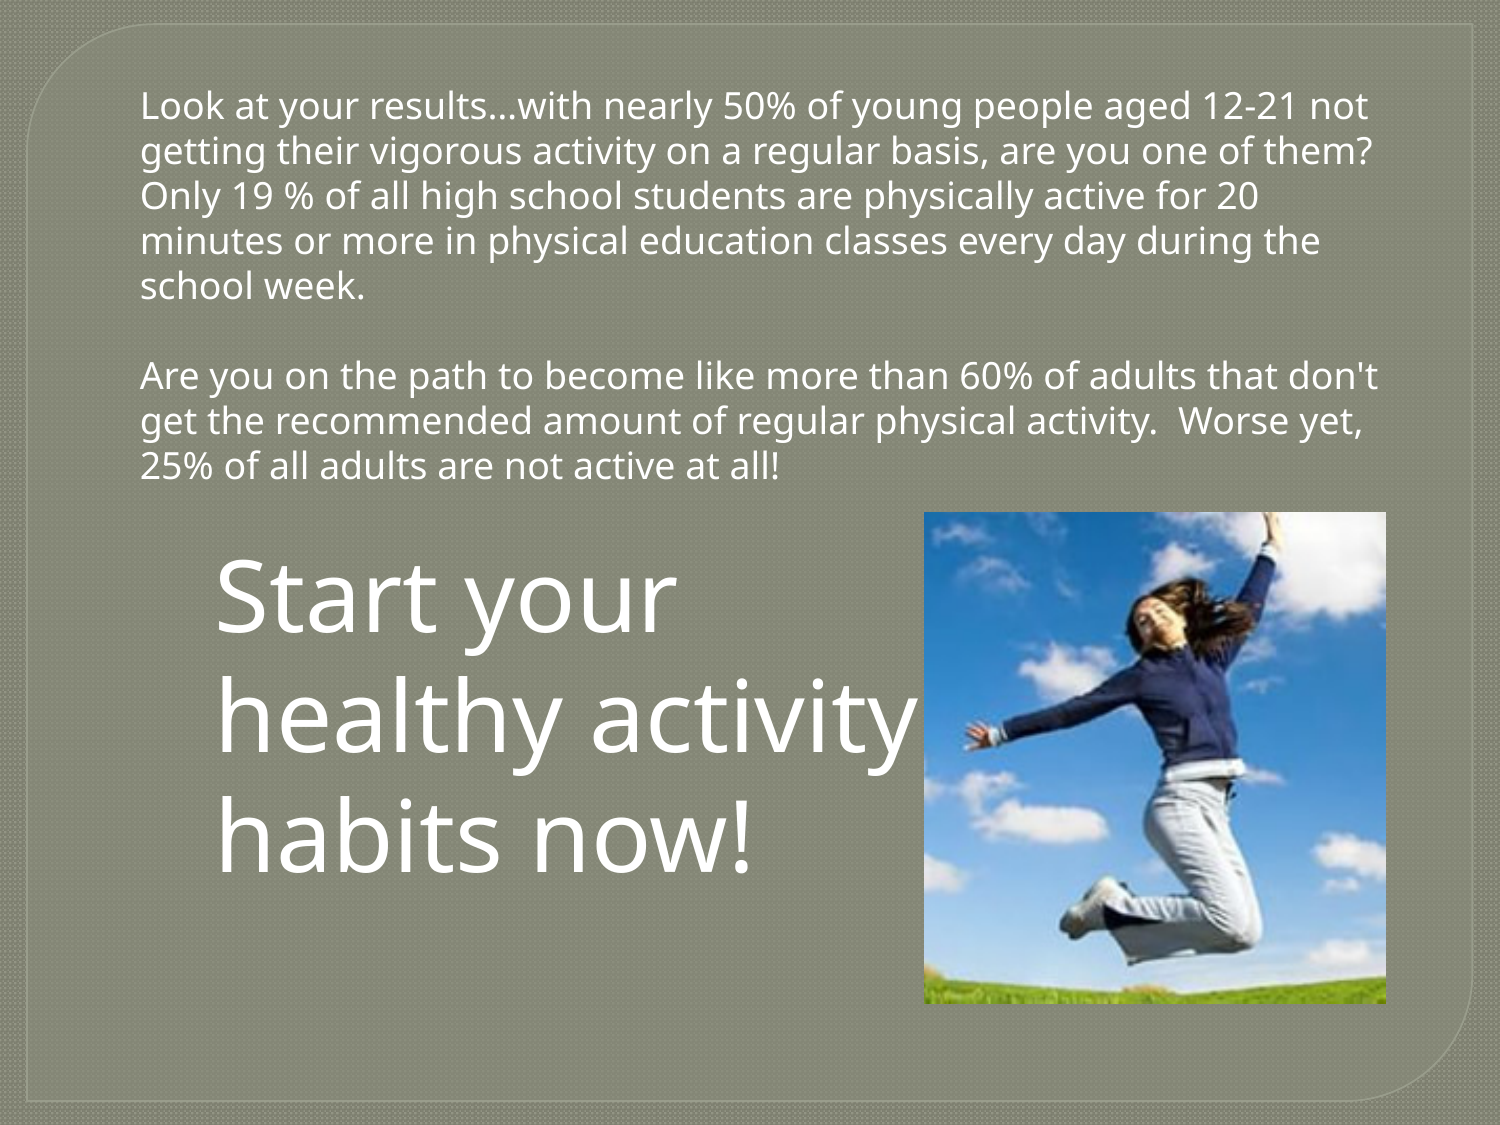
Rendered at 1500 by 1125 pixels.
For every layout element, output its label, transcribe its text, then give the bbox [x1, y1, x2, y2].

picture [924, 512, 1386, 1005]
text_box Look at your results…with nearly 50% of young people aged 12-21 not getting their vigorous activity on a regular basis, are you one of them? Only 19 % of all high school students are physically active for 20 minutes or more in physical education classes every day during the school week. Are you on the path to become like more than 60% of adults that don't get the recommended amount of regular physical activity. Worse yet, 25% of all adults are not active at all! [125, 74, 1425, 585]
text_box Start your healthy activity habits now! [199, 525, 917, 900]
